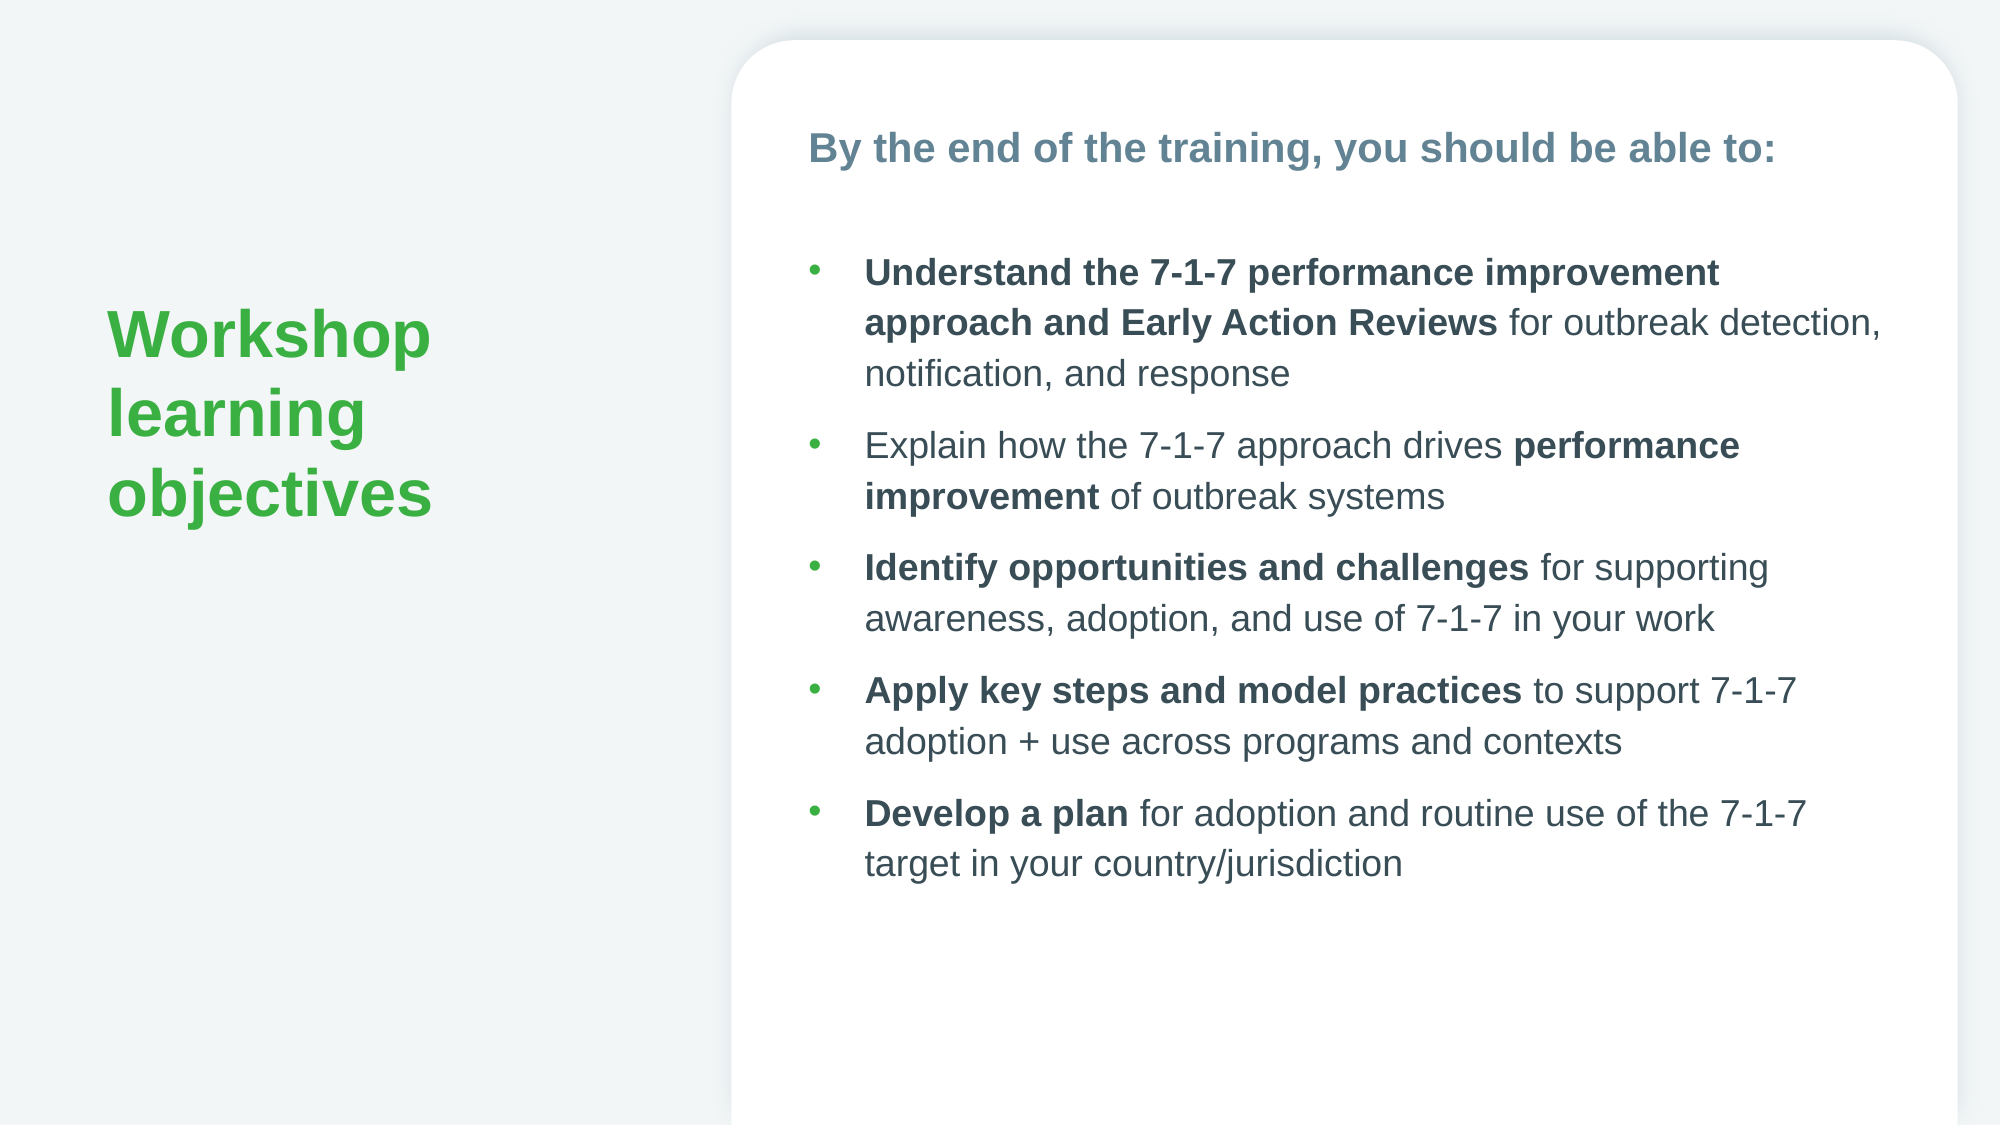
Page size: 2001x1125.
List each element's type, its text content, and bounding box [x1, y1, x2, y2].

list Understand the 7-1-7 performance improvement approach and Early Action Reviews for outbreak detection, notification, and response Explain how the 7-1-7 approach drives performance improvement of outbreak systems Identify opportunities and challenges for supporting awareness, adoption, and use of 7-1-7 in your work Apply key steps and model practices to support 7-1-7 adoption + use across programs and contexts Develop a plan for adoption and routine use of the 7-1-7 target in your country/jurisdiction [793, 234, 1901, 1125]
list By the end of the training, you should be able to: [793, 119, 1892, 186]
title Workshop learning objectives [92, 163, 662, 538]
